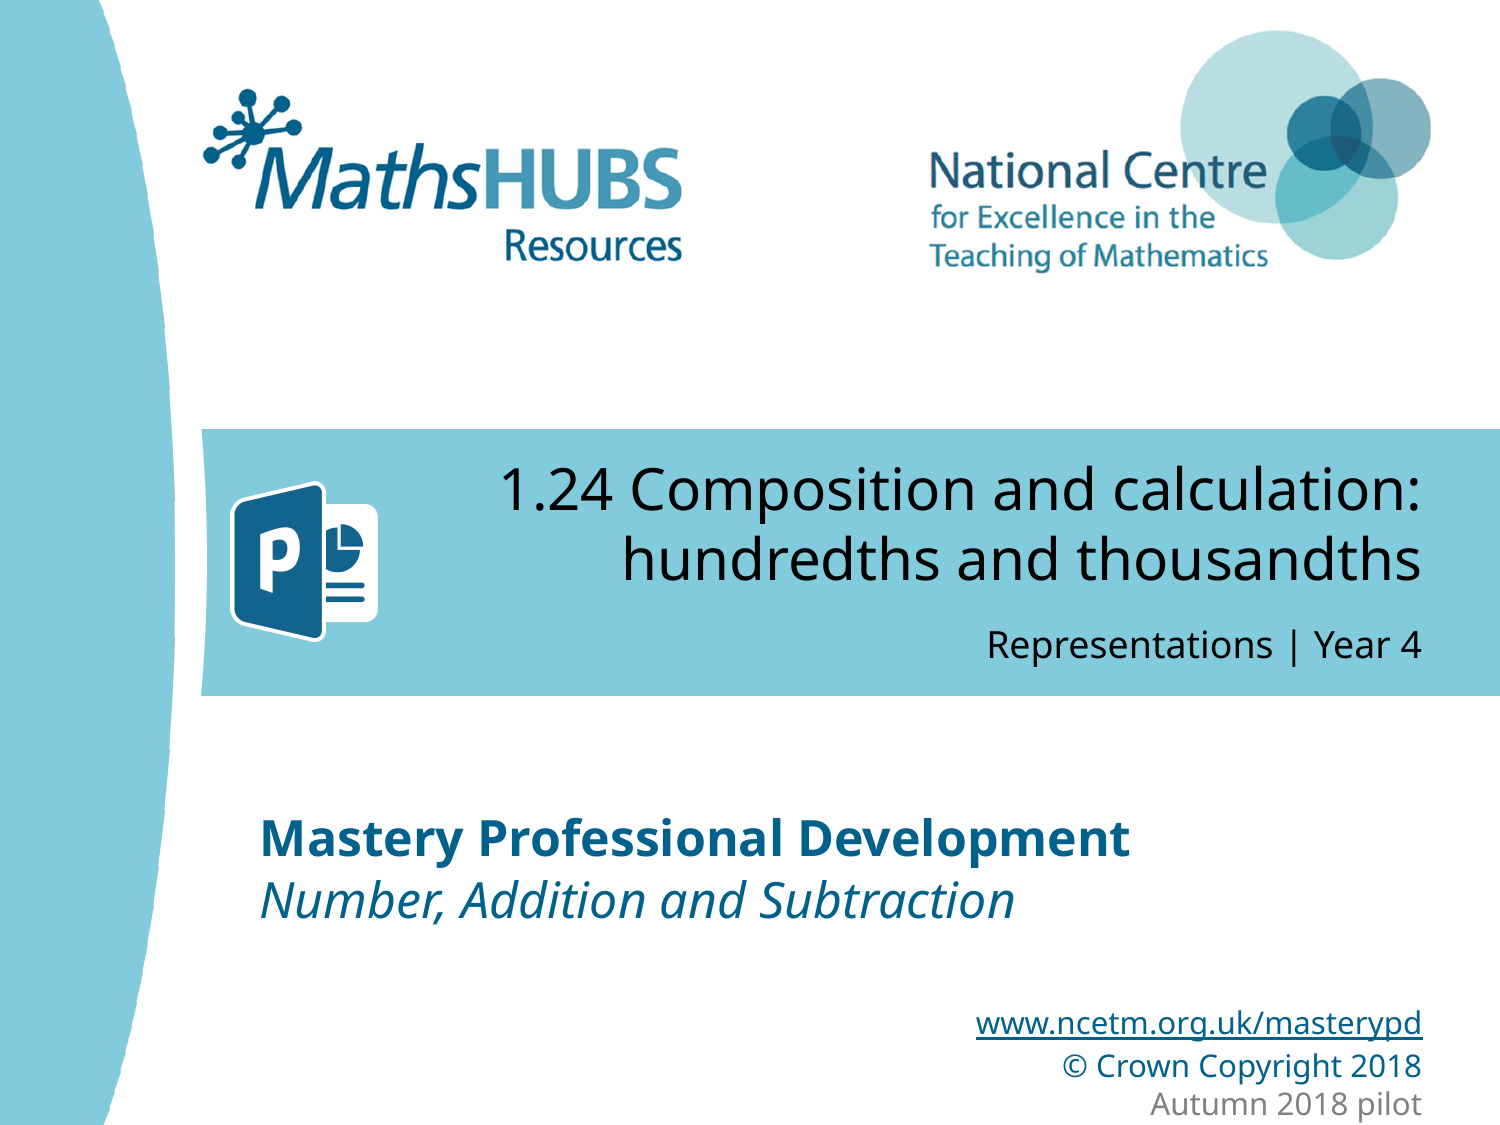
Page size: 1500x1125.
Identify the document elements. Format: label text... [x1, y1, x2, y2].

picture [178, 429, 1500, 696]
list Number, Addition and Subtraction [244, 860, 1161, 945]
subtitle Representations | Year 4 [407, 614, 1438, 673]
picture [927, 29, 1431, 274]
picture [0, 0, 175, 1125]
picture [200, 85, 688, 274]
title 1.24 Composition and calculation: hundredths and thousandths [407, 459, 1438, 585]
